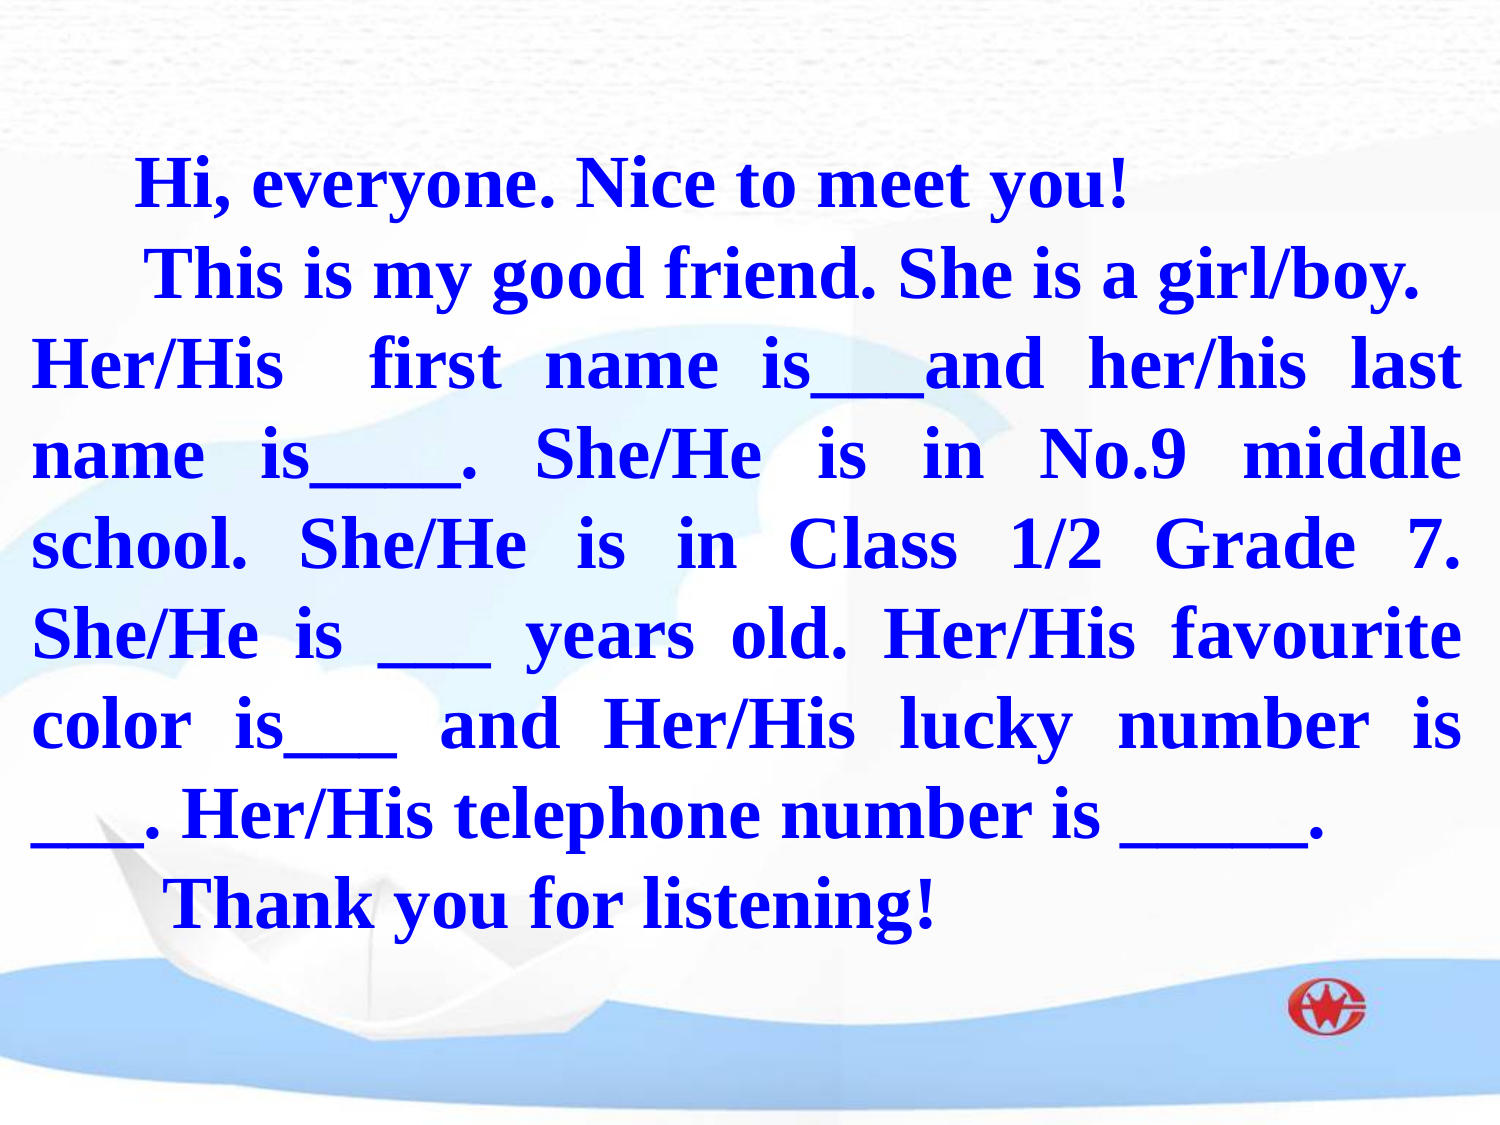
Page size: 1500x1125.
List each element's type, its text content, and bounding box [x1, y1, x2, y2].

picture [0, 0, 1500, 1125]
text_box Hi, everyone. Nice to meet you! This is my good friend. She is a girl/boy. Her/His first name is___and her/his last name is____. She/He is in No.9 middle school. She/He is in Class 1/2 Grade 7. She/He is ___ years old. Her/His favourite color is___ and Her/His lucky number is ___. Her/His telephone number is _____. Thank you for listening! [16, 116, 1479, 952]
